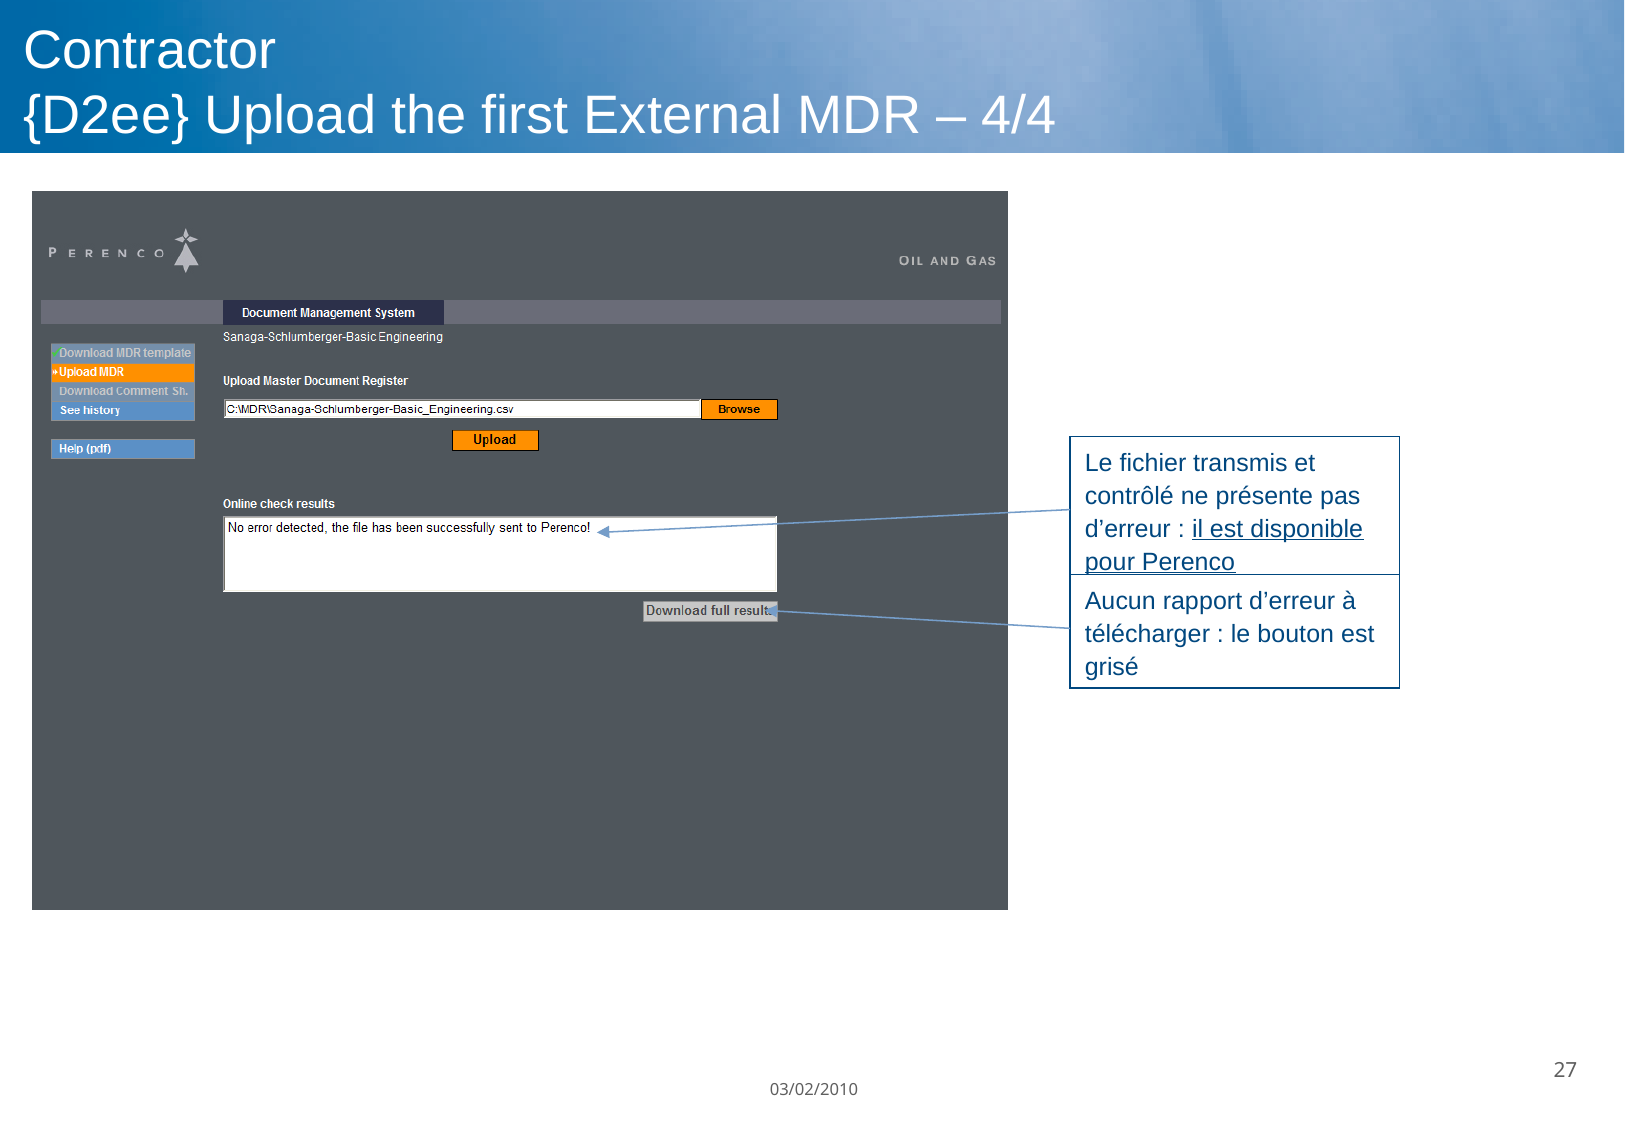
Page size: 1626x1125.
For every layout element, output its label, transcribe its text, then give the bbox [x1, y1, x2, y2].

title Contractor {D2ee} Upload the first External MDR – 4/4 [0, 0, 1625, 153]
text_box Le fichier transmis et contrôlé ne présente pas d’erreur : il est disponible pour Perenco [1070, 436, 1400, 574]
text_box Aucun rapport d’erreur à télécharger : le bouton est grisé [1070, 574, 1400, 688]
footer 03/02/2010 [14, 1070, 1615, 1104]
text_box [764, 610, 1071, 629]
slide_number 27 [0, 1049, 1593, 1093]
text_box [596, 510, 1071, 533]
picture [31, 190, 1009, 910]
